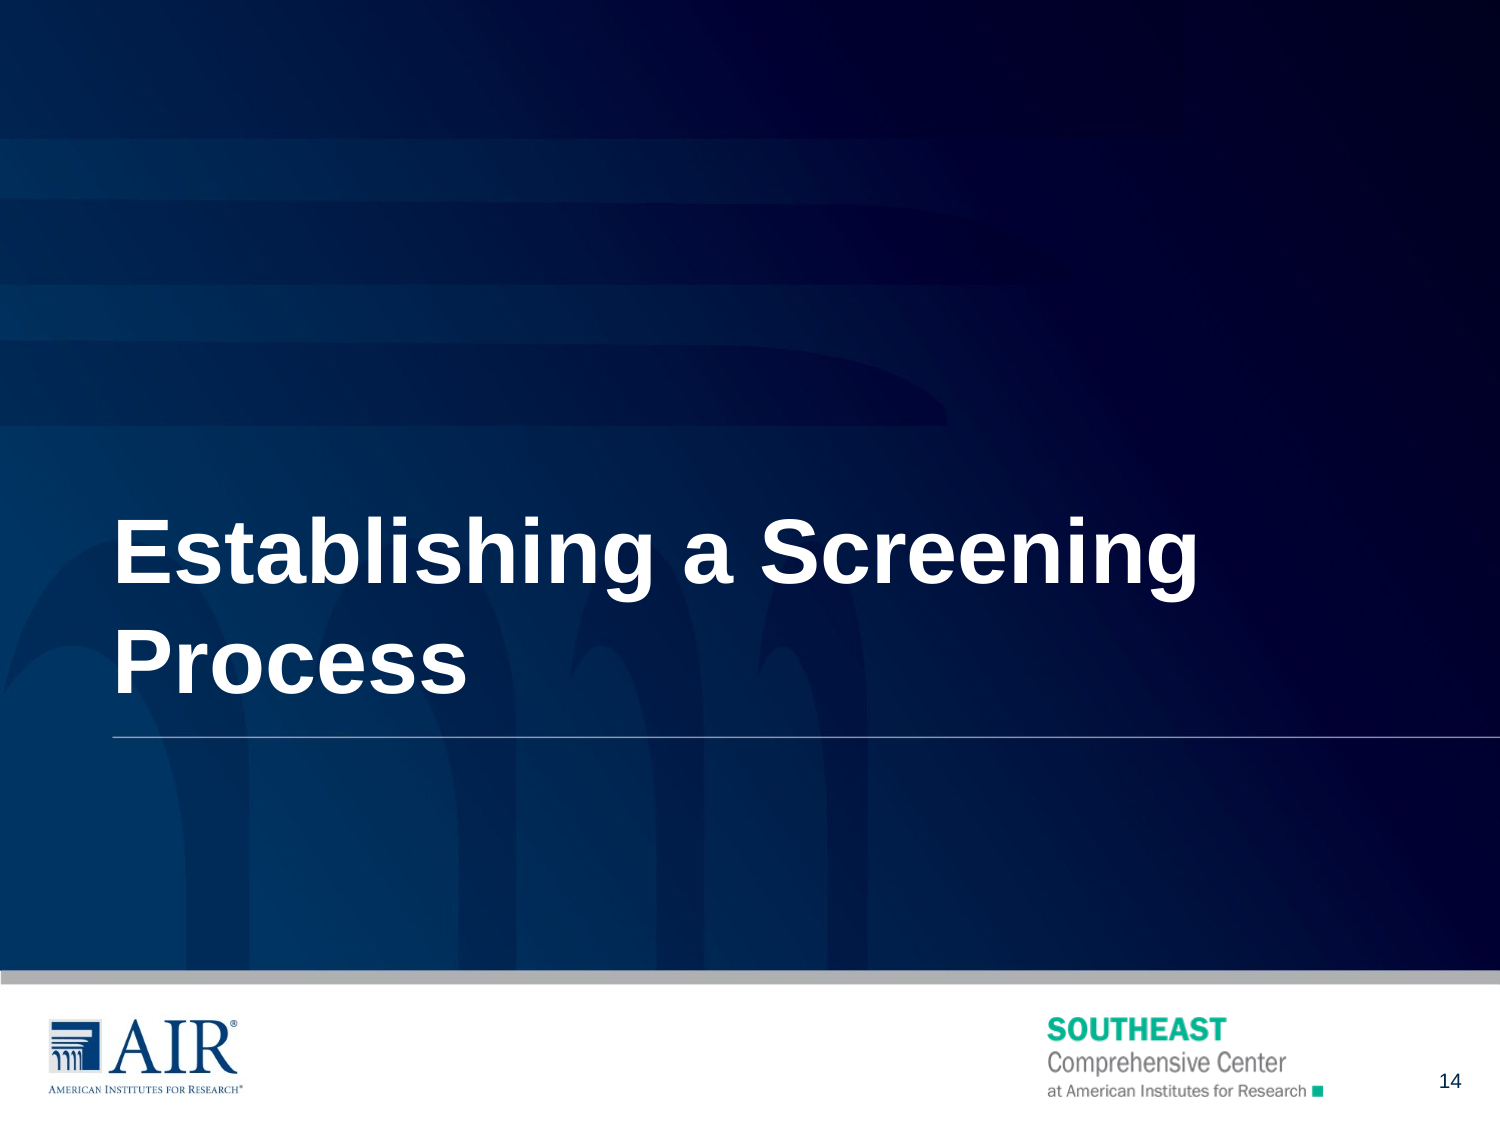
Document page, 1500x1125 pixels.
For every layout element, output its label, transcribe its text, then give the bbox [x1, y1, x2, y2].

title Establishing a Screening Process [112, 482, 1463, 721]
slide_number 14 [1436, 1067, 1462, 1093]
picture [0, 0, 1500, 1125]
